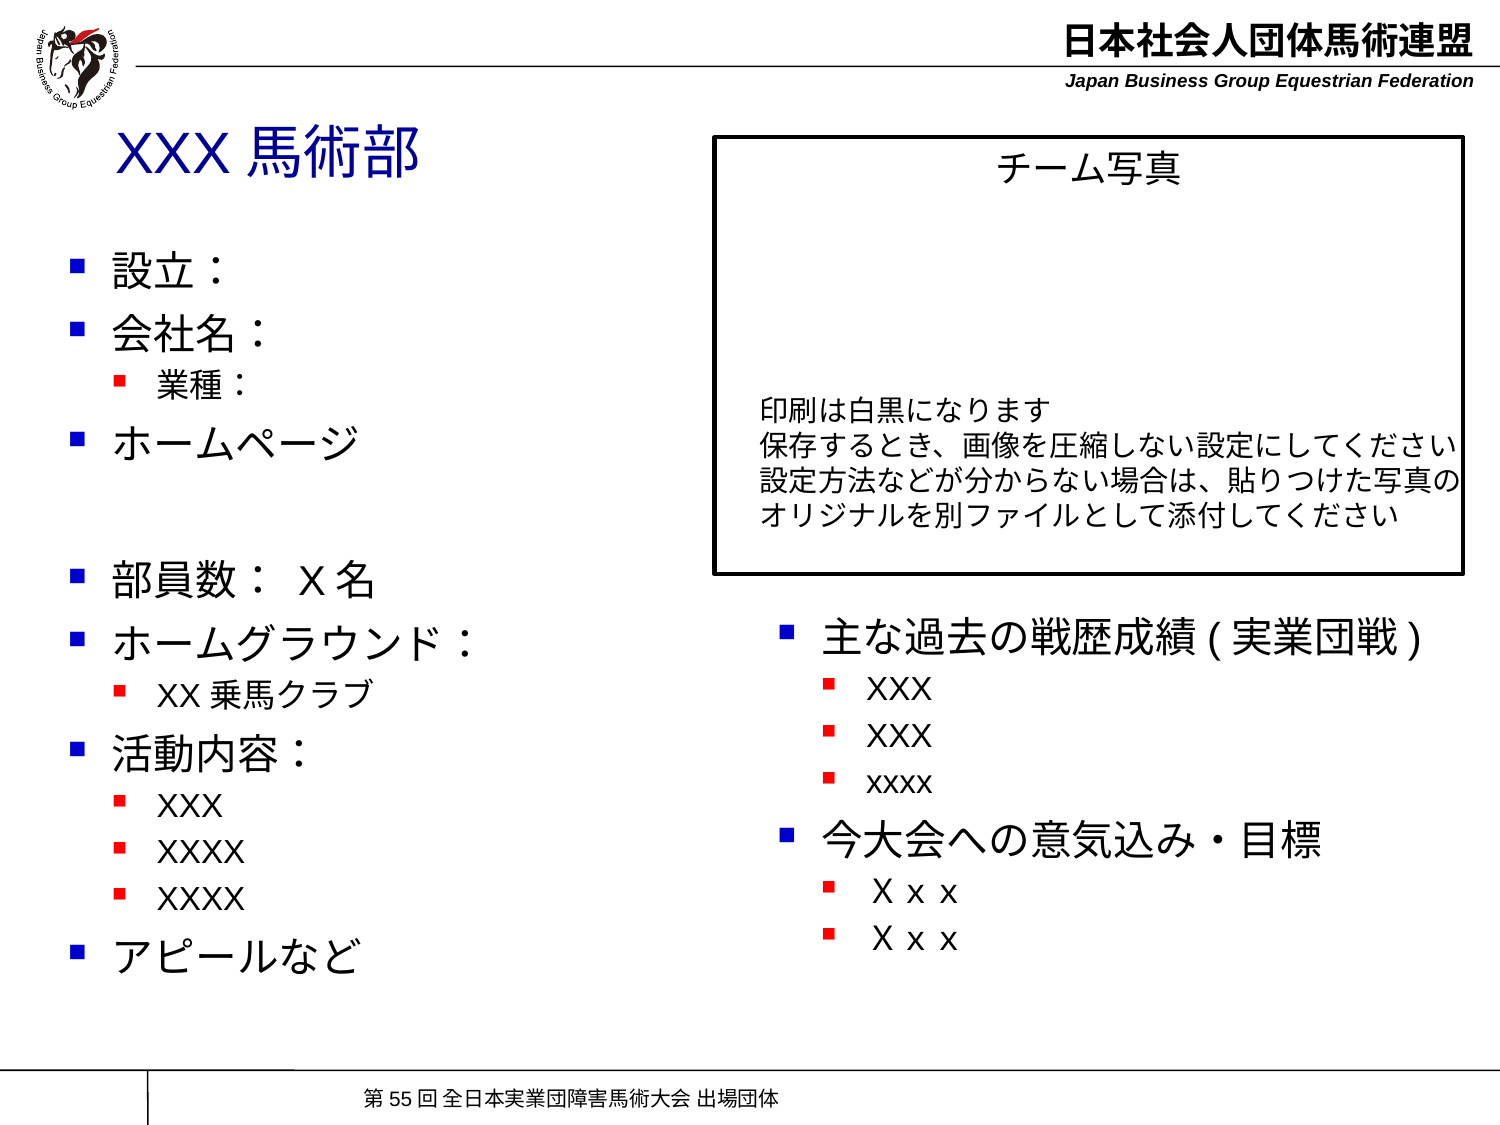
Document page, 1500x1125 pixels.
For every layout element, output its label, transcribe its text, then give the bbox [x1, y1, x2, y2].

text_box 印刷は白黒になります 保存するとき、画像を圧縮しない設定にしてください 設定方法などが分からない場合は、貼りつけた写真の オリジナルを別ファイルとして添付してください [744, 385, 1477, 540]
list 主な過去の戦歴成績(実業団戦) XXX XXX xxxx 今大会への意気込み・目標 Ｘｘｘ Ｘｘｘ [762, 597, 1447, 1070]
footer 第55回 全日本実業団障害馬術大会 出場団体 [348, 1070, 1447, 1125]
list 設立： 会社名： 業種： ホームページ 部員数： X名 ホームグラウンド： XX乗馬クラブ 活動内容： XXX XXXX XXXX アピールなど [53, 231, 738, 1071]
title XXX馬術部 [100, 104, 1451, 197]
text_box チーム写真 [712, 135, 1465, 576]
